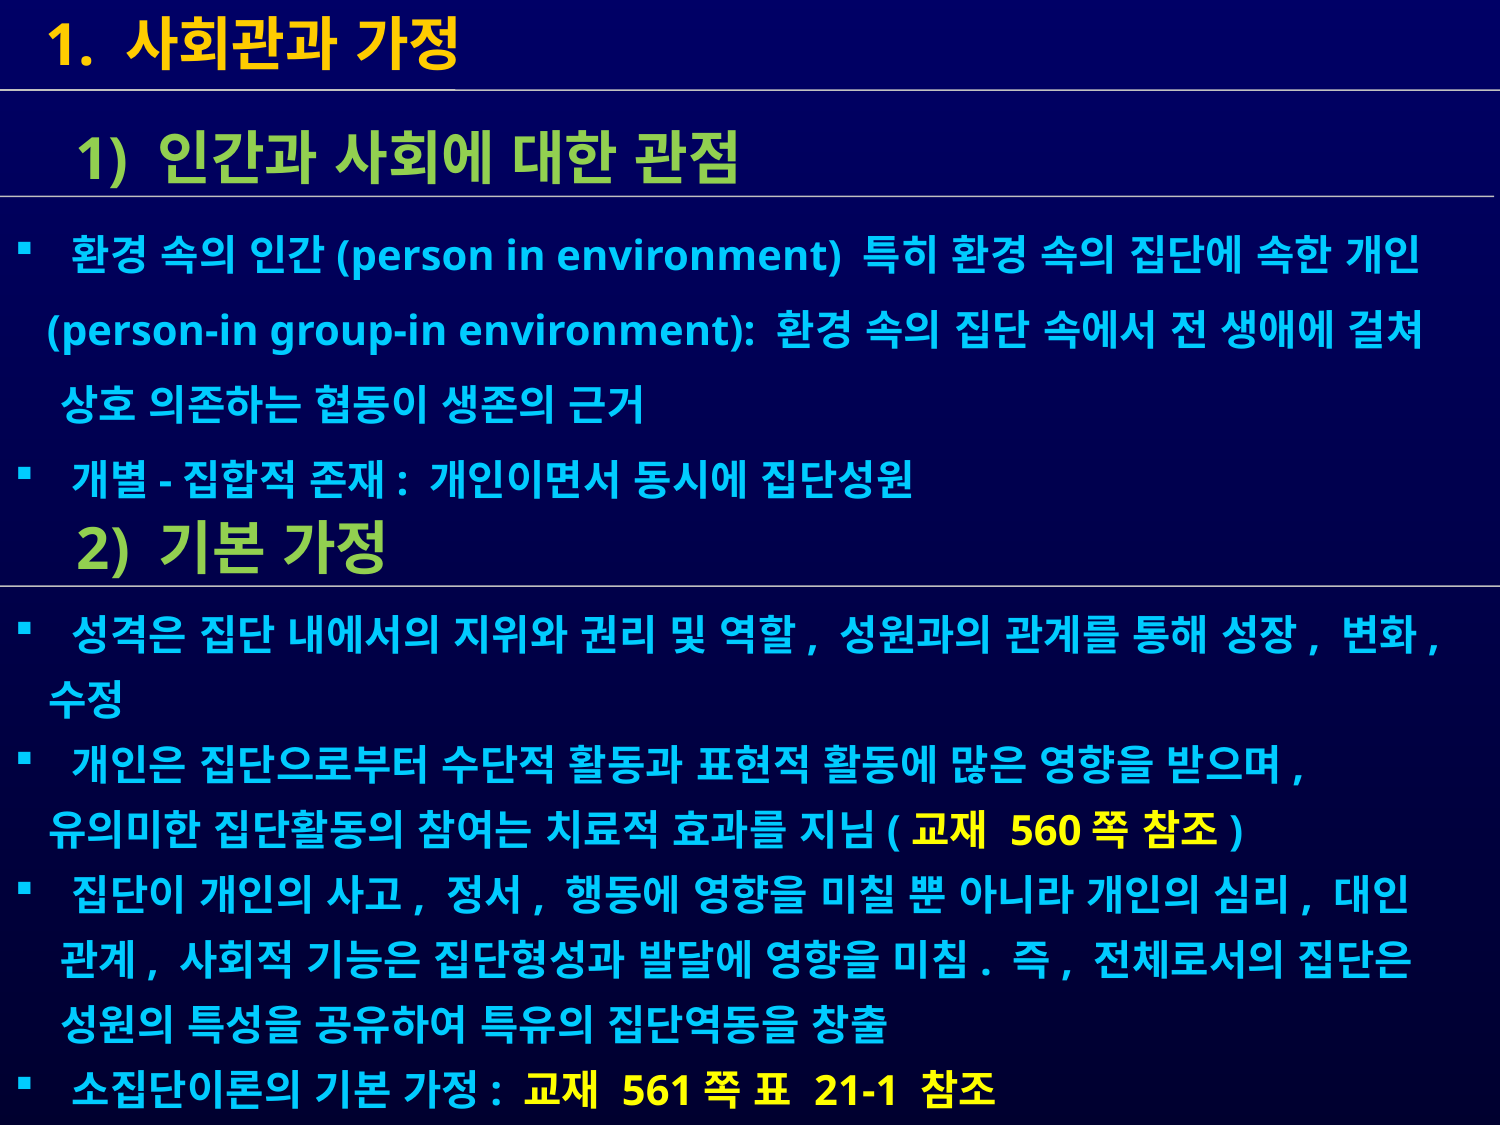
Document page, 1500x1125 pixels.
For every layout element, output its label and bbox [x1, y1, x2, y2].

text_box [0, 0, 1500, 1125]
